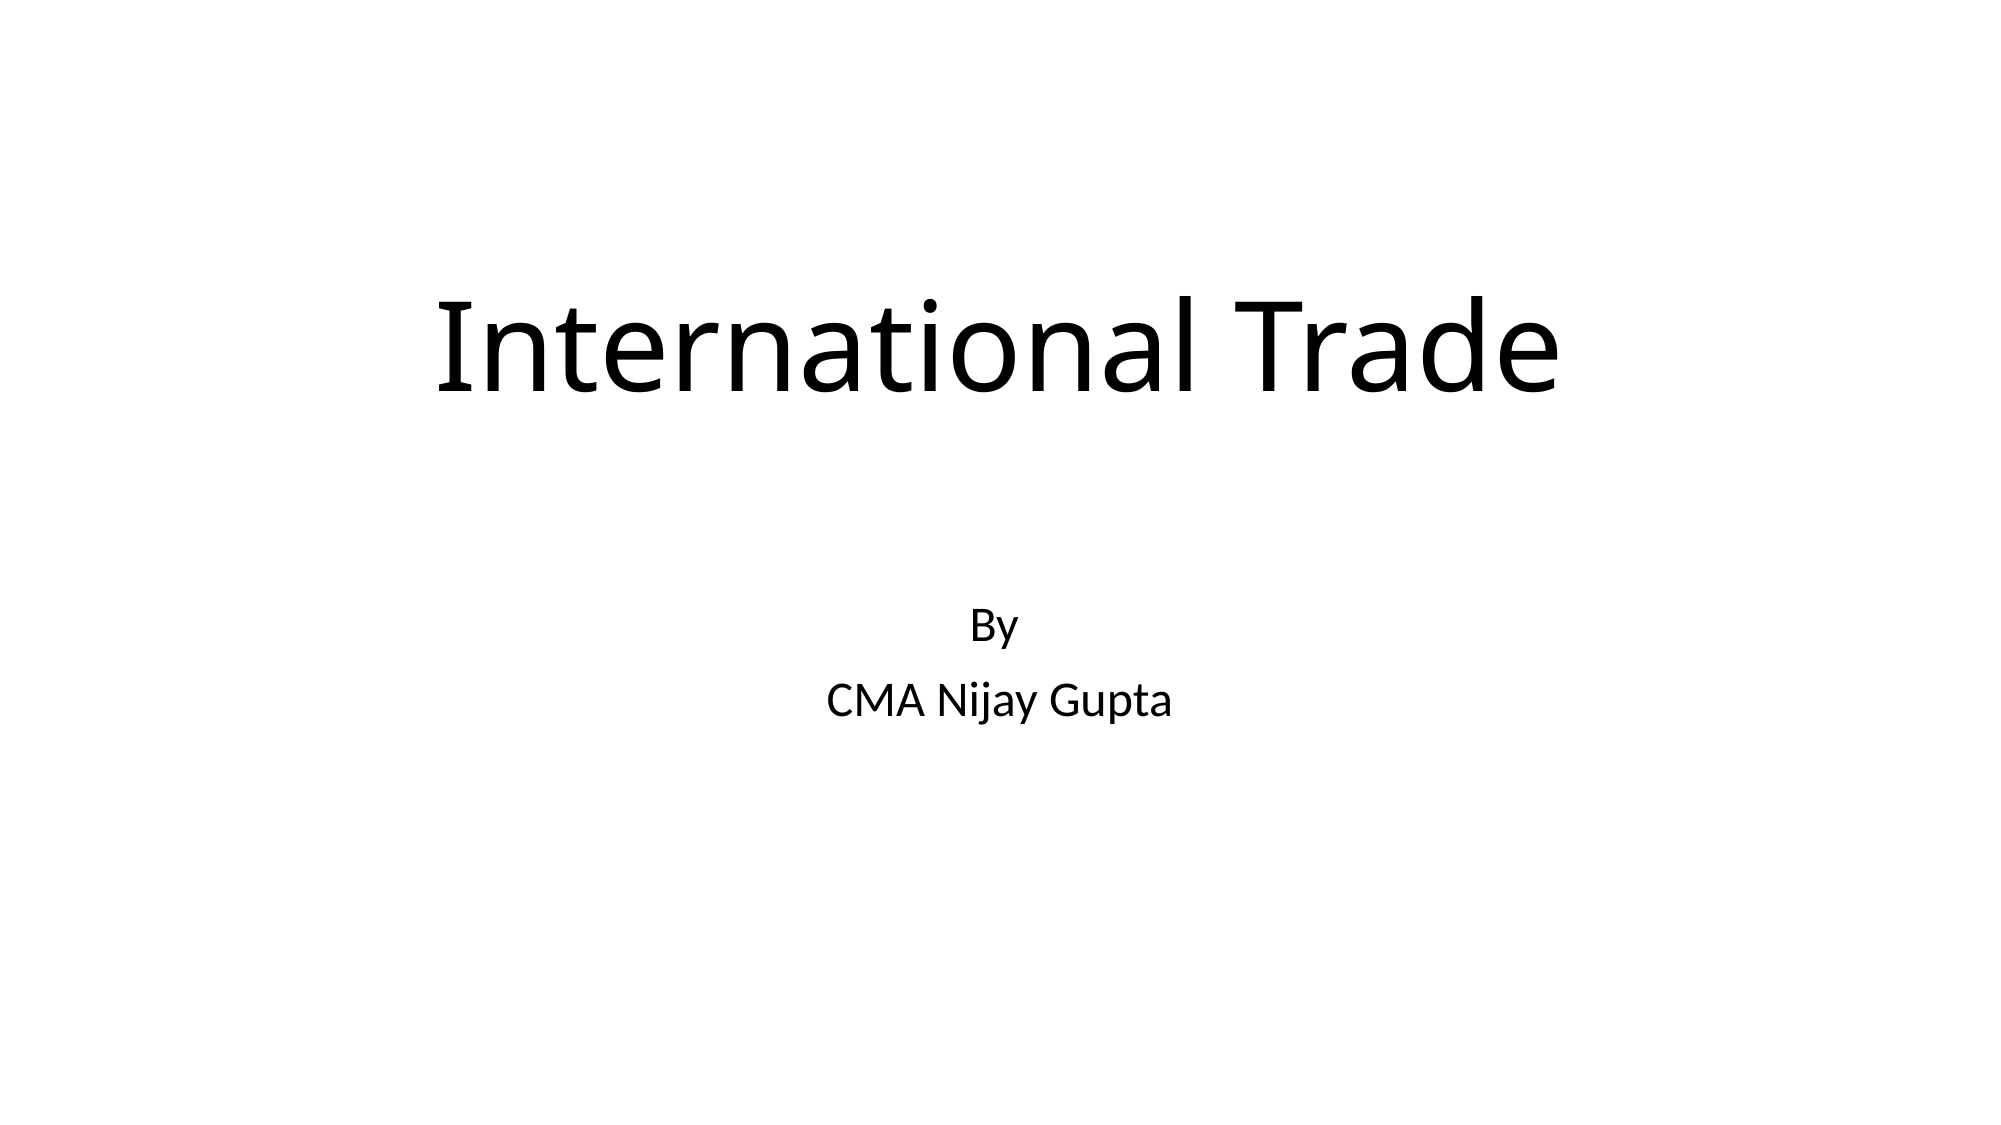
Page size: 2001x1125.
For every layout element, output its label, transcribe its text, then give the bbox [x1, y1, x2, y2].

title International Trade [249, 184, 1750, 576]
subtitle By CMA Nijay Gupta [249, 590, 1750, 863]
